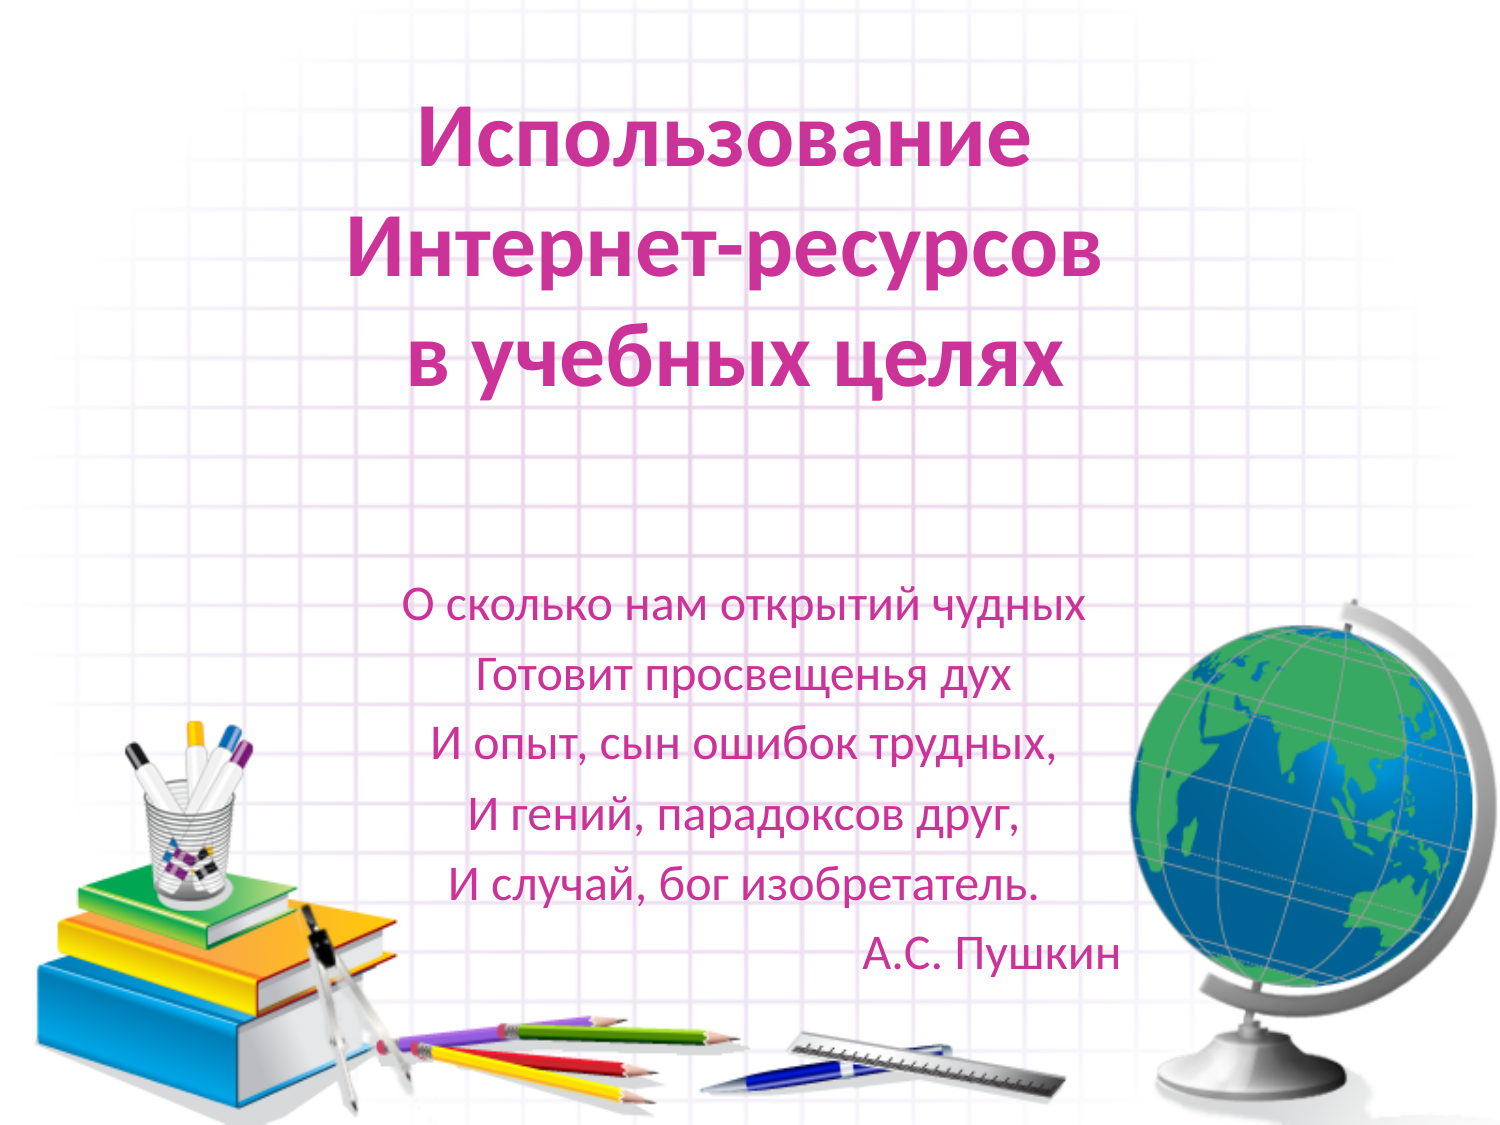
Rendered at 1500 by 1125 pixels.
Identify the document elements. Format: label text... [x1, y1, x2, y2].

picture [0, 0, 1500, 1125]
subtitle О сколько нам открытий чудных Готовит просвещенья дух И опыт, сын ошибок трудных, И гений, парадоксов друг, И случай, бог изобретатель. А.С. Пушкин [351, 562, 1137, 926]
title Использование Интернет-ресурсов в учебных целях [158, 46, 1313, 434]
